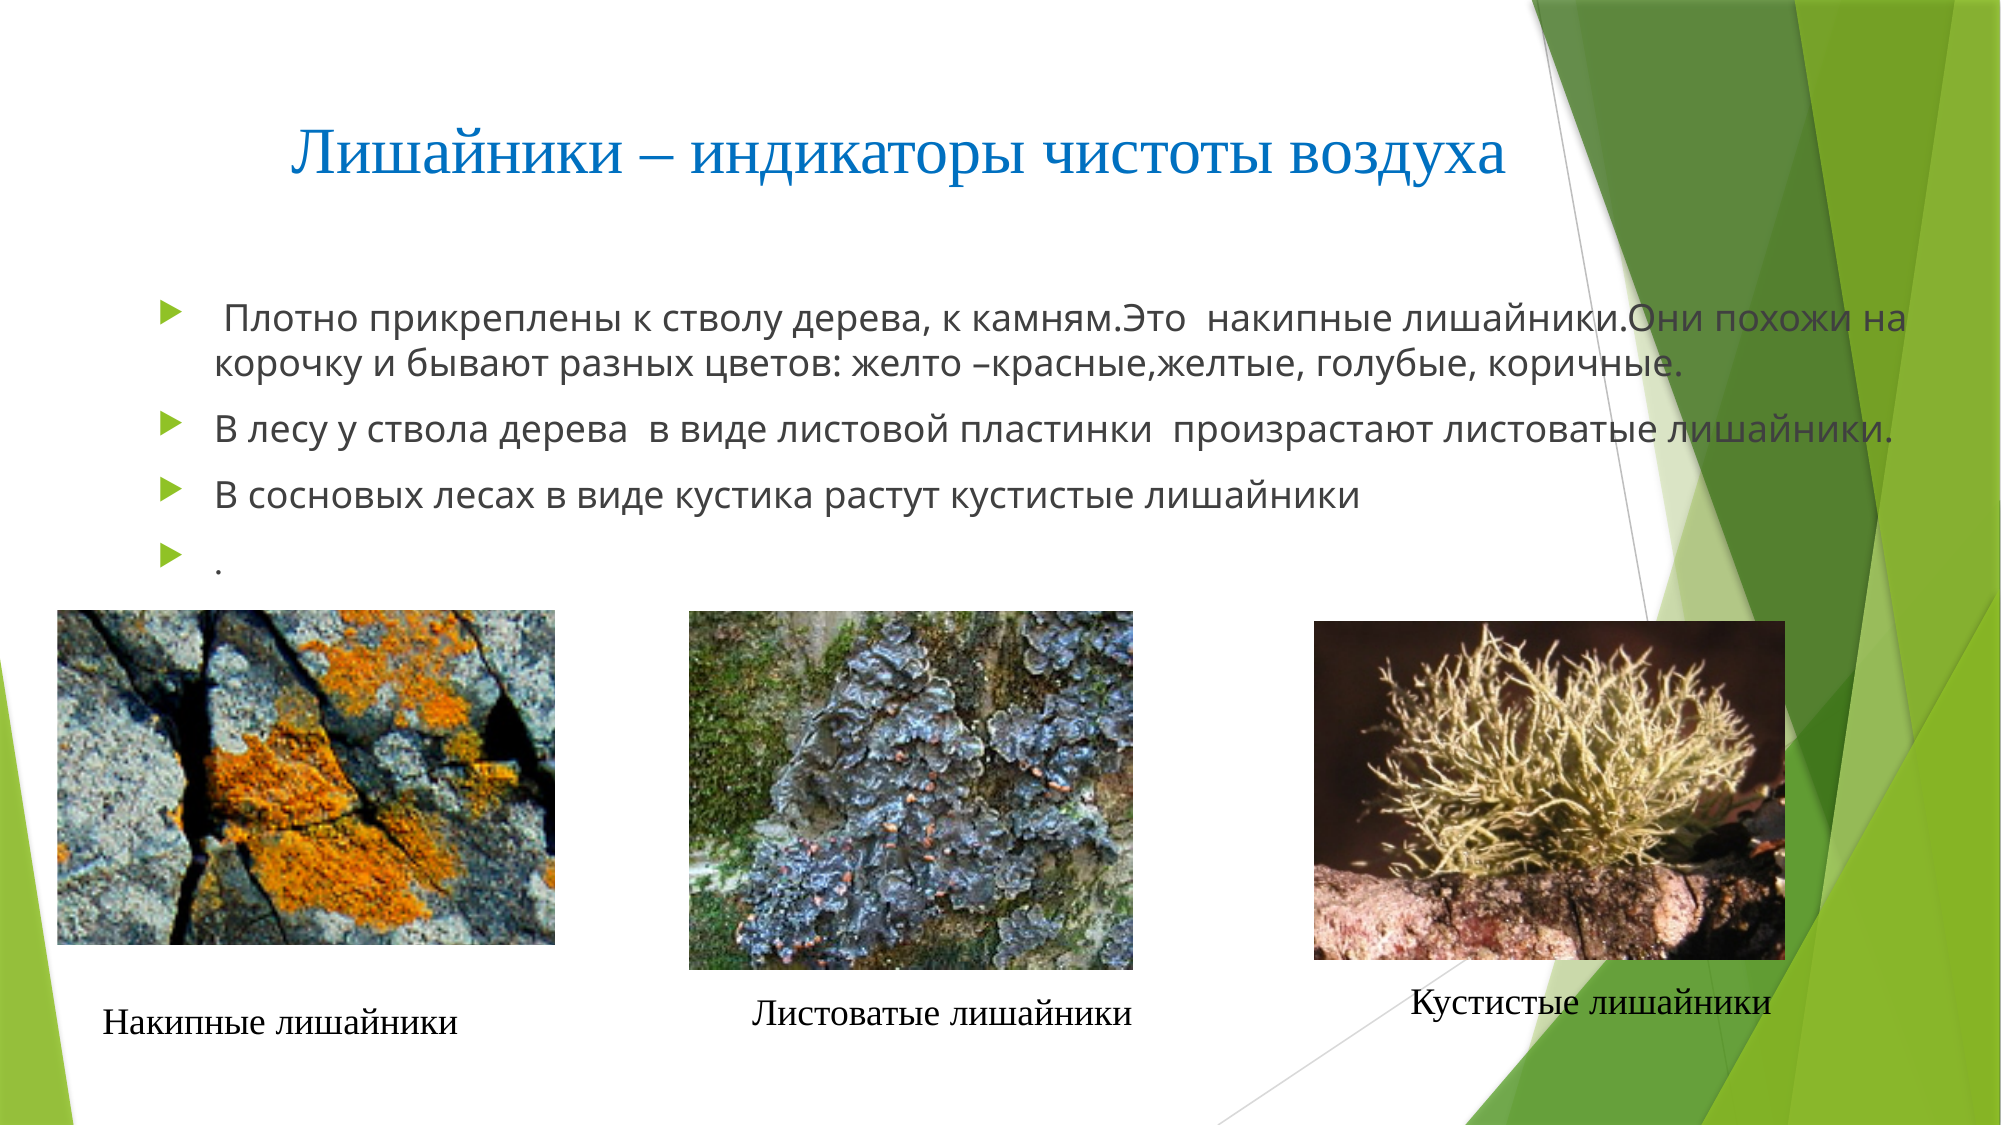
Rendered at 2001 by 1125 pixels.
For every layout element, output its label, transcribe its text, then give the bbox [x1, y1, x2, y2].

title Лишайники – индикаторы чистоты воздуха [111, 99, 1688, 275]
picture [1314, 620, 1785, 961]
text_box Кустистые лишайники [1395, 969, 1811, 1030]
text_box Накипные лишайники [87, 989, 508, 1050]
list Плотно прикреплены к стволу дерева, к камням.Это накипные лишайники.Они похожи на корочку и бывают разных цветов: желто –красные,желтые, голубые, коричные. В лесу у ствола дерева в виде листовой пластинки произрастают листоватые лишайники. В сосновых лесах в виде кустика растут кустистые лишайники . [142, 286, 1943, 924]
picture [56, 610, 556, 946]
text_box Листоватые лишайники [737, 980, 1295, 1041]
picture [688, 611, 1134, 971]
